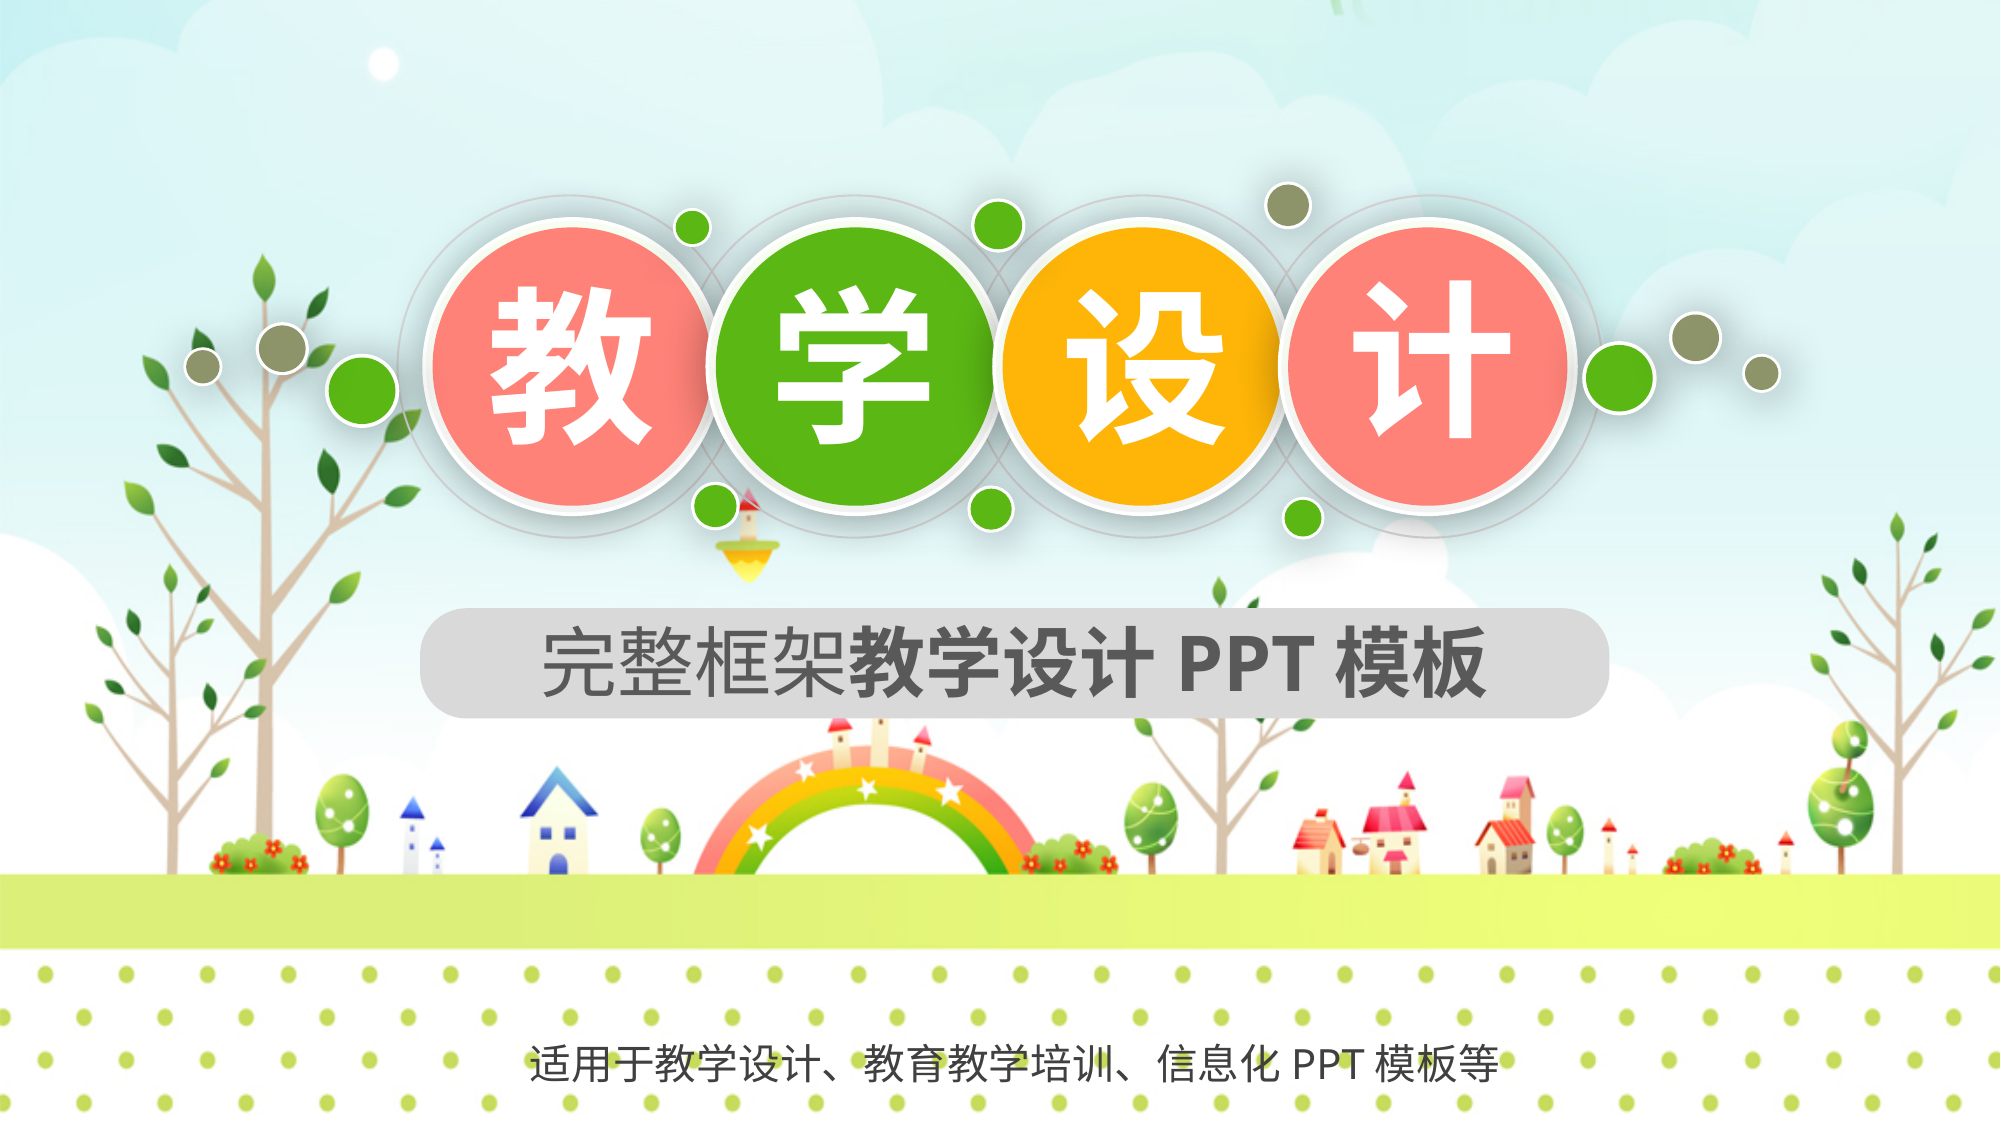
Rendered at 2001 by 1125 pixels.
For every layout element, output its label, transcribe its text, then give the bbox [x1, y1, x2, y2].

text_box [1279, 218, 1576, 515]
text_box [185, 349, 221, 385]
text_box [1743, 355, 1780, 392]
picture [0, 0, 2001, 1125]
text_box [1265, 183, 1311, 228]
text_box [692, 483, 738, 529]
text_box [972, 200, 1024, 251]
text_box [707, 218, 994, 515]
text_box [1584, 342, 1655, 414]
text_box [994, 218, 1279, 515]
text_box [424, 218, 707, 515]
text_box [674, 209, 711, 246]
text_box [969, 487, 1013, 531]
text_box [326, 355, 398, 427]
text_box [1283, 498, 1323, 538]
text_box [257, 323, 308, 374]
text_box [1670, 313, 1721, 363]
text_box 适用于教学设计、教育教学培训、信息化PPT模板等 [448, 1037, 1582, 1088]
text_box [419, 607, 1611, 720]
text_box 完整框架教学设计PPT模板 [520, 604, 1509, 718]
